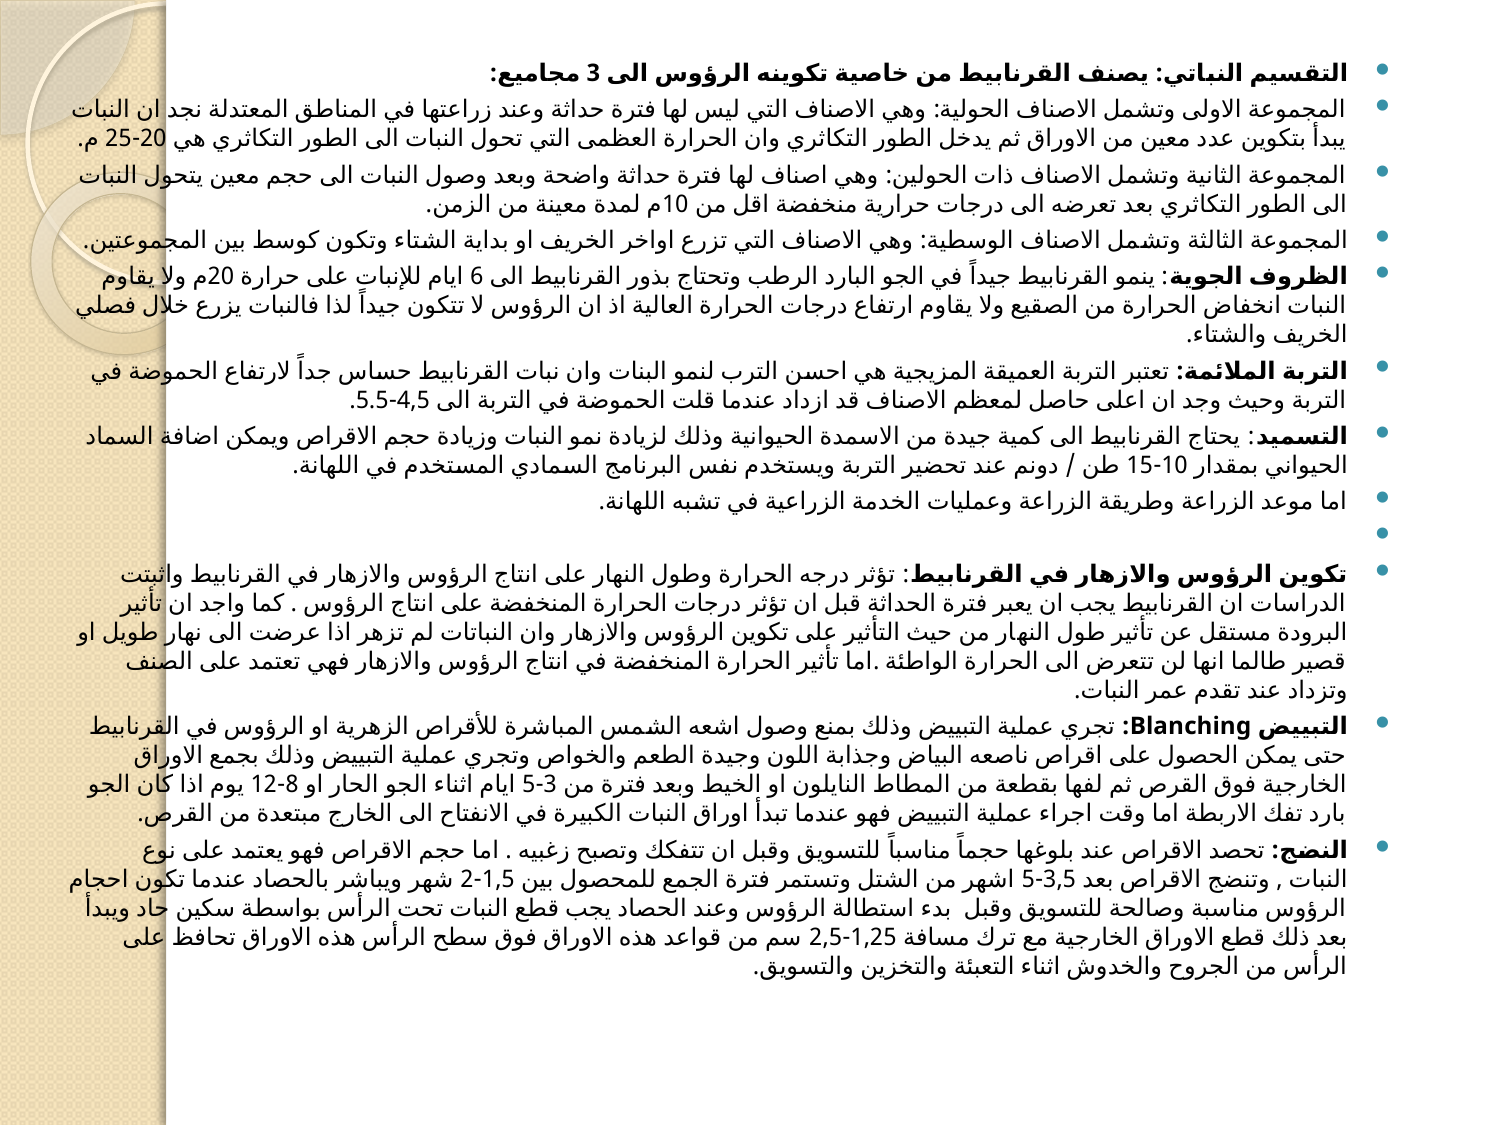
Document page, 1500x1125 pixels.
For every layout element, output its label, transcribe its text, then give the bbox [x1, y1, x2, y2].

title [235, 45, 1466, 233]
list التقسيم النباتي: يصنف القرنابيط من خاصية تكوينه الرؤوس الى 3 مجاميع: المجموعة الاولى وتشمل الاصناف الحولية: وهي الاصناف التي ليس لها فترة حداثة وعند زراعتها في المناطق المعتدلة نجد ان النبات يبدأ بتكوين عدد معين من الاوراق ثم يدخل الطور التكاثري وان الحرارة العظمى التي تحول النبات الى الطور التكاثري هي 20-25 م. المجموعة الثانية وتشمل الاصناف ذات الحولين: وهي اصناف لها فترة حداثة واضحة وبعد وصول النبات الى حجم معين يتحول النبات الى الطور التكاثري بعد تعرضه الى درجات حرارية منخفضة اقل من 10م لمدة معينة من الزمن. المجموعة الثالثة وتشمل الاصناف الوسطية: وهي الاصناف التي تزرع اواخر الخريف او بداية الشتاء وتكون كوسط بين المجموعتين. الظروف الجوية: ينمو القرنابيط جيداً في الجو البارد الرطب وتحتاج بذور القرنابيط الى 6 ايام للإنبات على حرارة 20م ولا يقاوم النبات انخفاض الحرارة من الصقيع ولا يقاوم ارتفاع درجات الحرارة العالية اذ ان الرؤوس لا تتكون جيداً لذا فالنبات يزرع خلال فصلي الخريف والشتاء. التربة الملائمة: تعتبر التربة العميقة المزيجية هي احسن الترب لنمو البنات وان نبات القرنابيط حساس جداً لارتفاع الحموضة في التربة وحيث وجد ان اعلى حاصل لمعظم الاصناف قد ازداد عندما قلت الحموضة في التربة الى 4,5-5.5. التسميد: يحتاج القرنابيط الى كمية جيدة من الاسمدة الحيوانية وذلك لزيادة نمو النبات وزيادة حجم الاقراص ويمكن اضافة السماد الحيواني بمقدار 10-15 طن / دونم عند تحضير التربة ويستخدم نفس البرنامج السمادي المستخدم في اللهانة. اما موعد الزراعة وطريقة الزراعة وعمليات الخدمة الزراعية في تشبه اللهانة. تكوين الرؤوس والازهار في القرنابيط: تؤثر درجه الحرارة وطول النهار على انتاج الرؤوس والازهار في القرنابيط واثبتت الدراسات ان القرنابيط يجب ان يعبر فترة الحداثة قبل ان تؤثر درجات الحرارة المنخفضة على انتاج الرؤوس . كما واجد ان تأثير البرودة مستقل عن تأثير طول النهار من حيث التأثير على تكوين الرؤوس والازهار وان النباتات لم تزهر اذا عرضت الى نهار طويل او قصير طالما انها لن تتعرض الى الحرارة الواطئة .اما تأثير الحرارة المنخفضة في انتاج الرؤوس والازهار فهي تعتمد على الصنف وتزداد عند تقدم عمر النبات. التبييض Blanching: تجري عملية التبييض وذلك بمنع وصول اشعه الشمس المباشرة للأقراص الزهرية او الرؤوس في القرنابيط حتى يمكن الحصول على اقراص ناصعه البياض وجذابة اللون وجيدة الطعم والخواص وتجري عملية التبييض وذلك بجمع الاوراق الخارجية فوق القرص ثم لفها بقطعة من المطاط النايلون او الخيط وبعد فترة من 3-5 ايام اثناء الجو الحار او 8-12 يوم اذا كان الجو بارد تفك الاربطة اما وقت اجراء عملية التبييض فهو عندما تبدأ اوراق النبات الكبيرة في الانفتاح الى الخارج مبتعدة من القرص. النضج: تحصد الاقراص عند بلوغها حجماً مناسباً للتسويق وقبل ان تتفكك وتصبح زغبيه . اما حجم الاقراص فهو يعتمد على نوع النبات , وتنضج الاقراص بعد 3,5-5 اشهر من الشتل وتستمر فترة الجمع للمحصول بين 1,5-2 شهر ويباشر بالحصاد عندما تكون احجام الرؤوس مناسبة وصالحة للتسويق وقبل بدء استطالة الرؤوس وعند الحصاد يجب قطع النبات تحت الرأس بواسطة سكين حاد ويبدأ بعد ذلك قطع الاوراق الخارجية مع ترك مسافة 1,25-2,5 سم من قواعد هذه الاوراق فوق سطح الرأس هذه الاوراق تحافظ على الرأس من الجروح والخدوش اثناء التعبئة والتخزين والتسويق. [50, 50, 1413, 1075]
